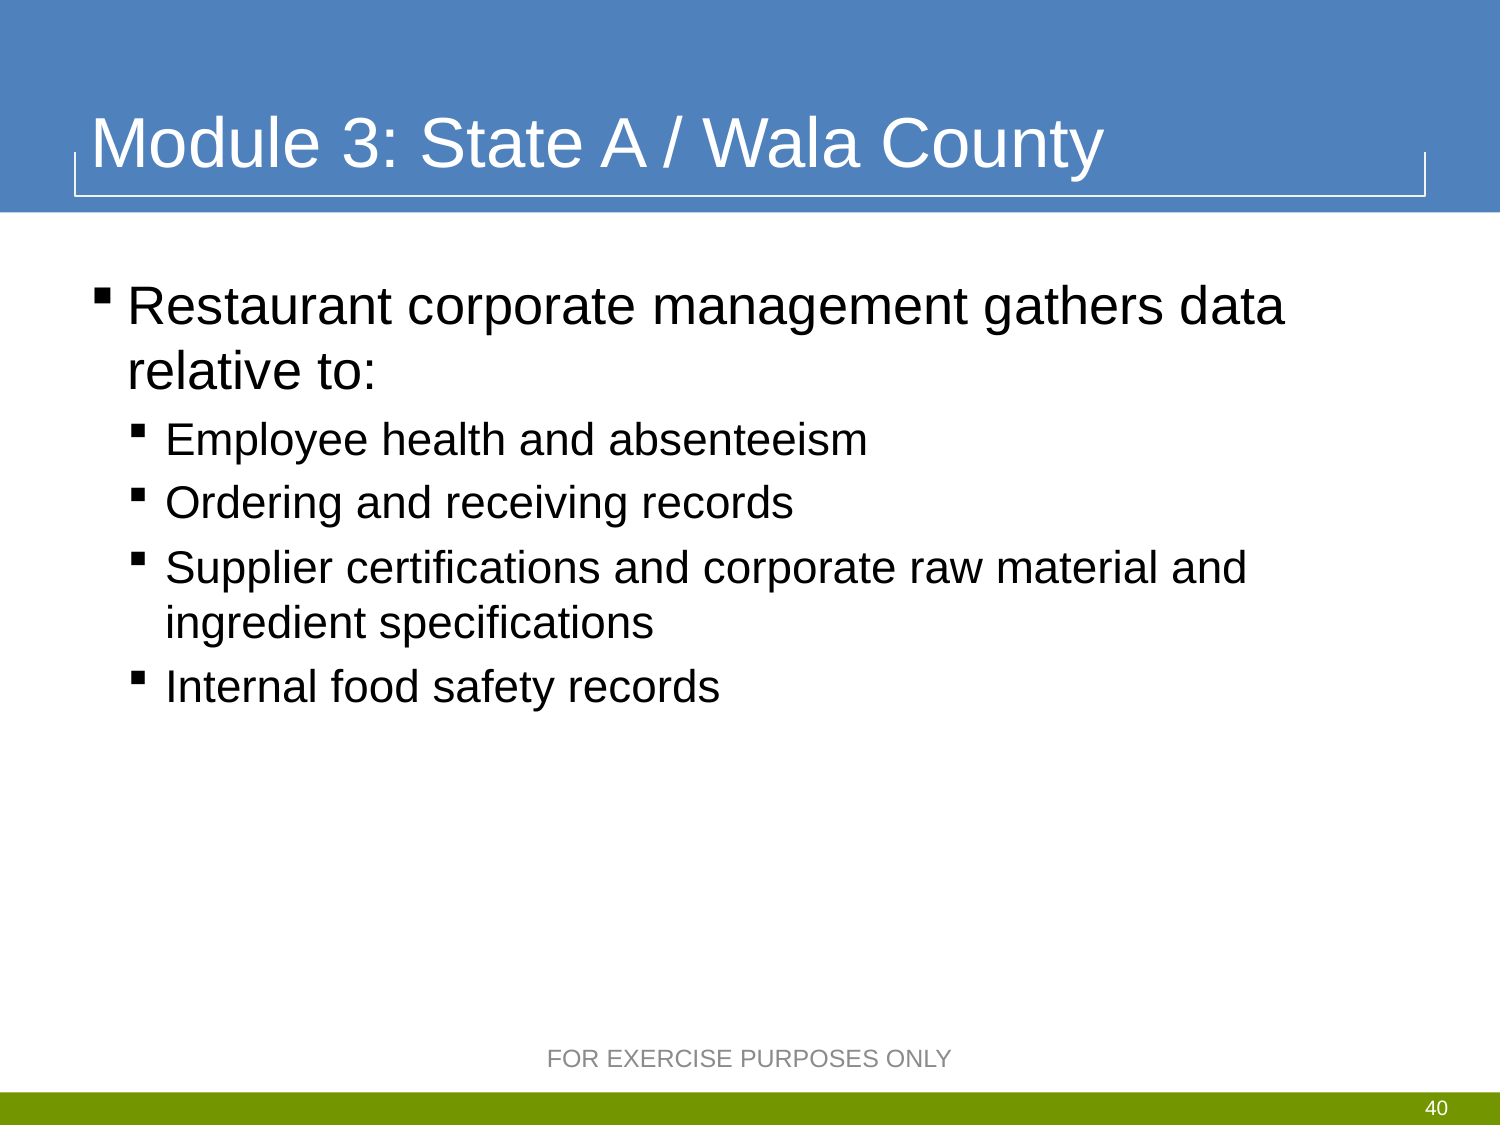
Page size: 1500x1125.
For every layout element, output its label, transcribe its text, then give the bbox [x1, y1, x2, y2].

list Restaurant corporate management gathers data relative to: Employee health and absenteeism Ordering and receiving records Supplier certifications and corporate raw material and ingredient specifications Internal food safety records [74, 262, 1426, 1006]
title Module 3: State A / Wala County [74, 44, 1426, 233]
footer FOR EXERCISE PURPOSES ONLY [512, 1042, 988, 1103]
